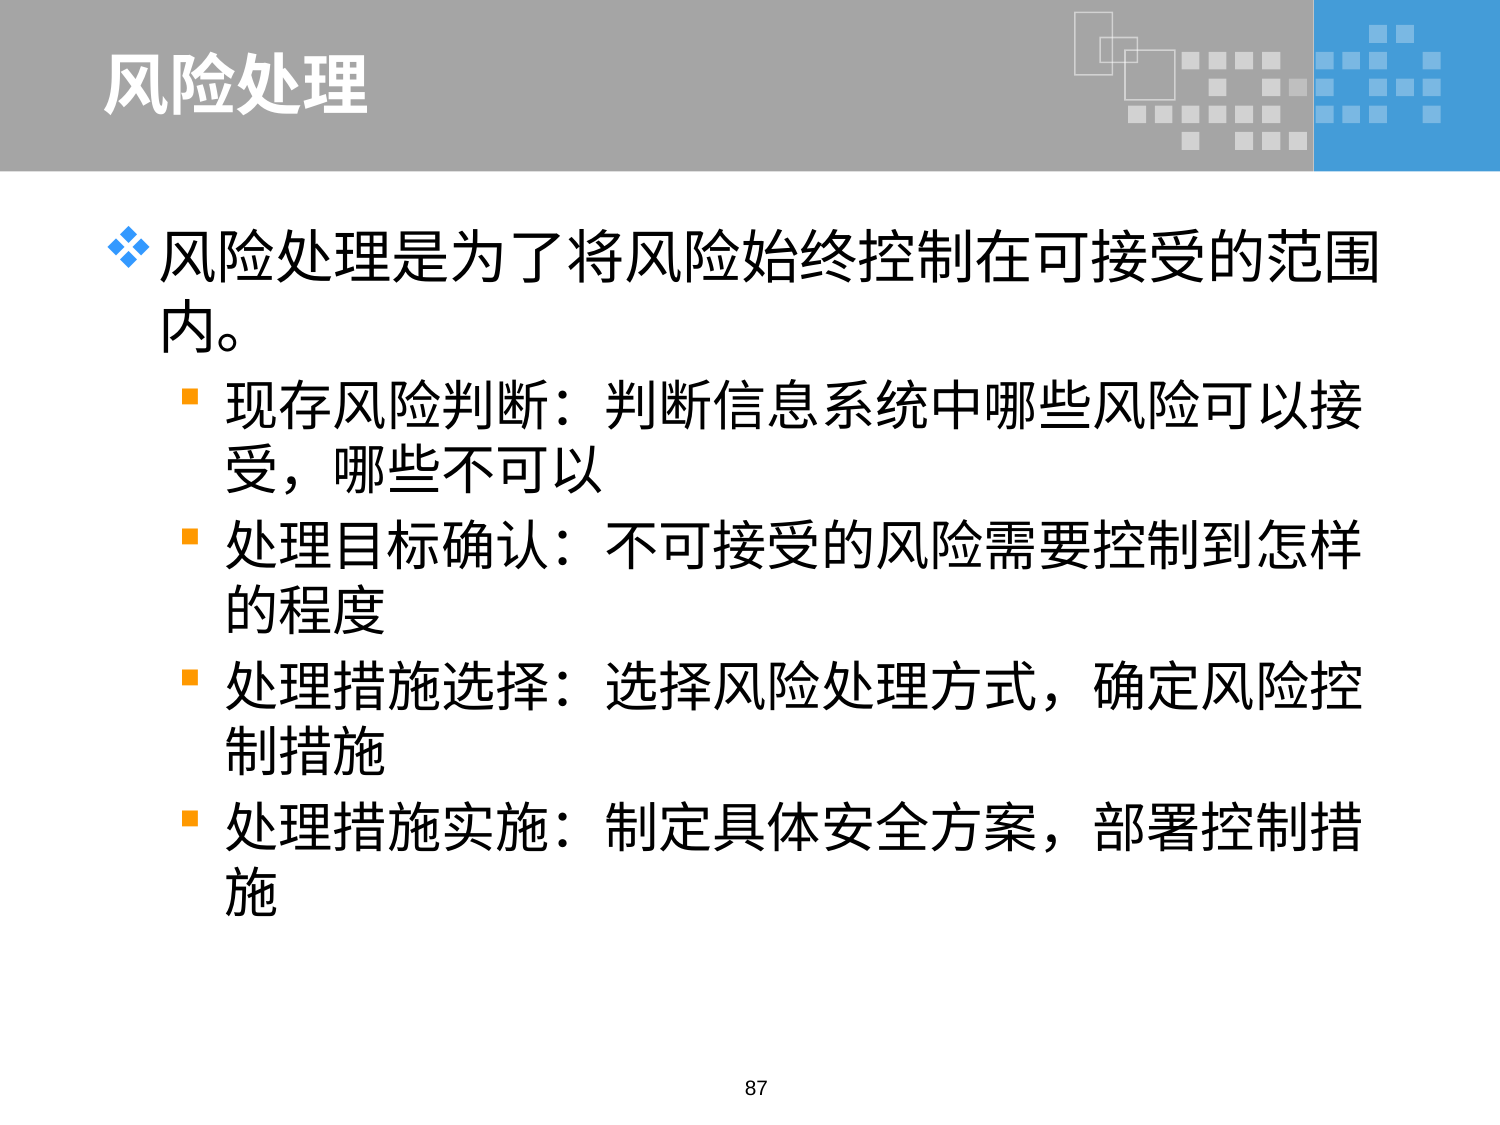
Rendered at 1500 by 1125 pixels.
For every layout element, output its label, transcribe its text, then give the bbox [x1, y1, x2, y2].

title 风险处理 [87, 42, 1252, 123]
list 风险处理是为了将风险始终控制在可接受的范围内。 现存风险判断：判断信息系统中哪些风险可以接受，哪些不可以 处理目标确认：不可接受的风险需要控制到怎样的程度 处理措施选择：选择风险处理方式，确定风险控制措施 处理措施实施：制定具体安全方案，部署控制措施 [87, 212, 1432, 1050]
slide_number 87 [687, 1066, 826, 1111]
